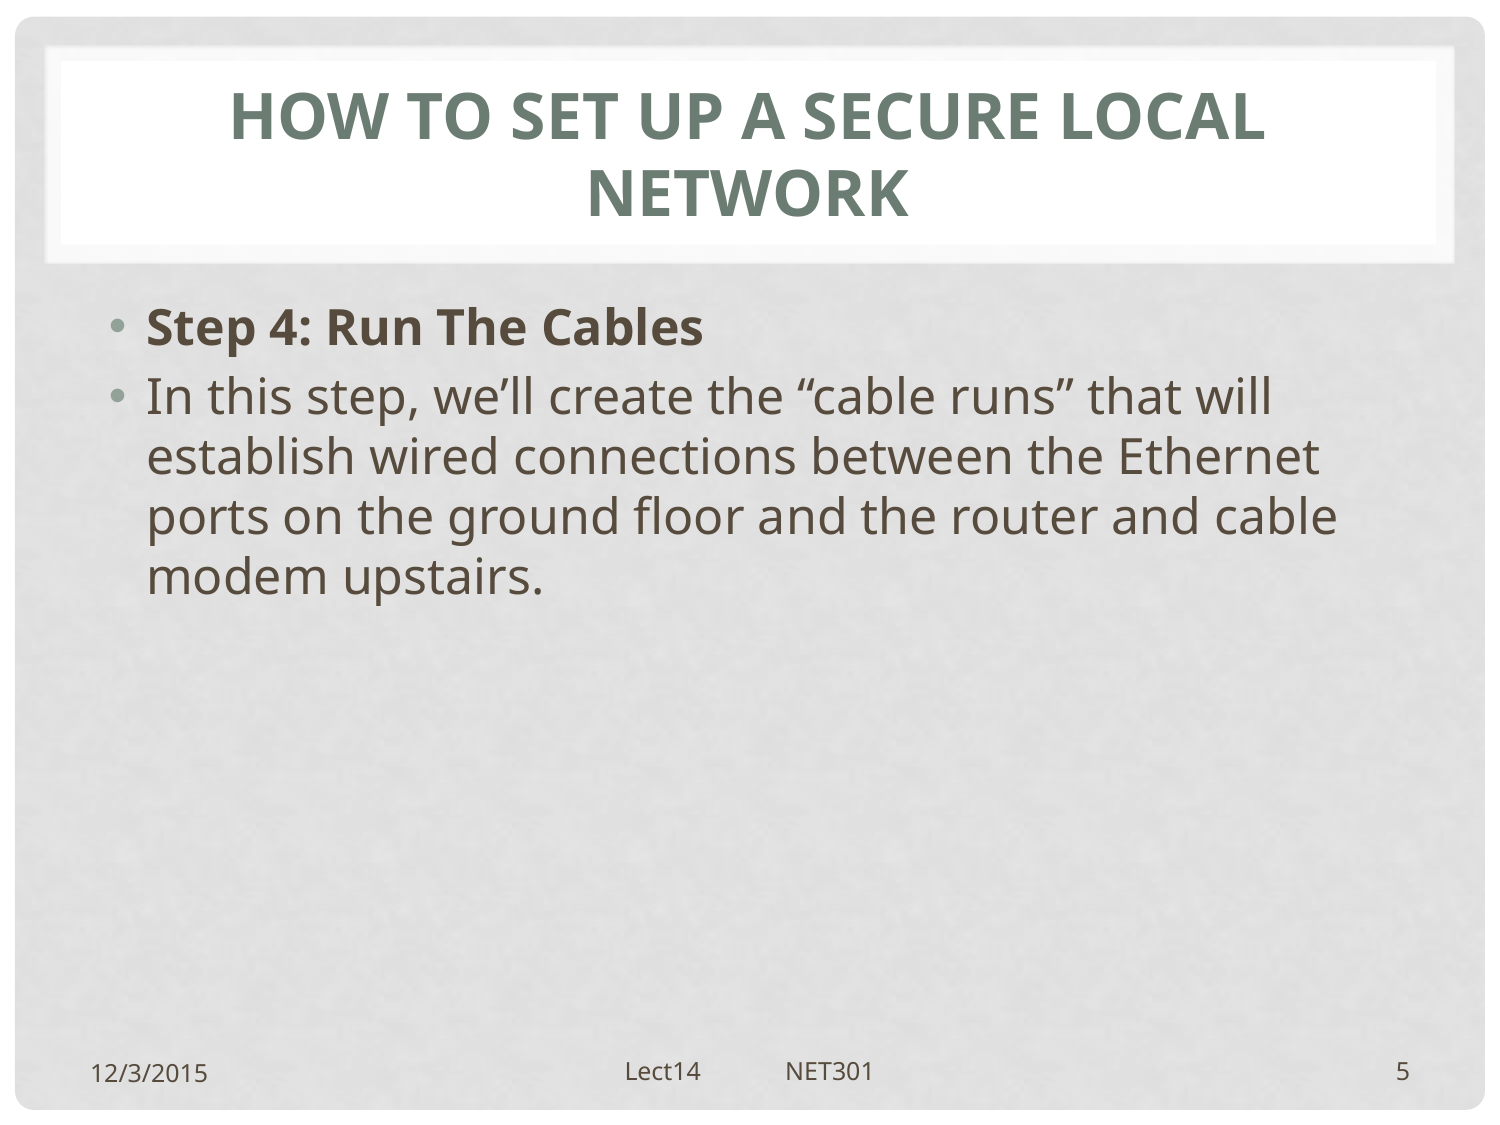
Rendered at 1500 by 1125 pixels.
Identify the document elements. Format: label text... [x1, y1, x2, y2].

title How To Set Up A Secure Local Network [69, 66, 1425, 238]
footer Lect14 NET301 [512, 1042, 988, 1103]
slide_number 5 [1074, 1042, 1425, 1103]
list Step 4: Run The Cables In this step, we’ll create the “cable runs” that will establish wired connections between the Ethernet ports on the ground floor and the router and cable modem upstairs. [75, 287, 1425, 1005]
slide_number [75, 1042, 425, 1103]
